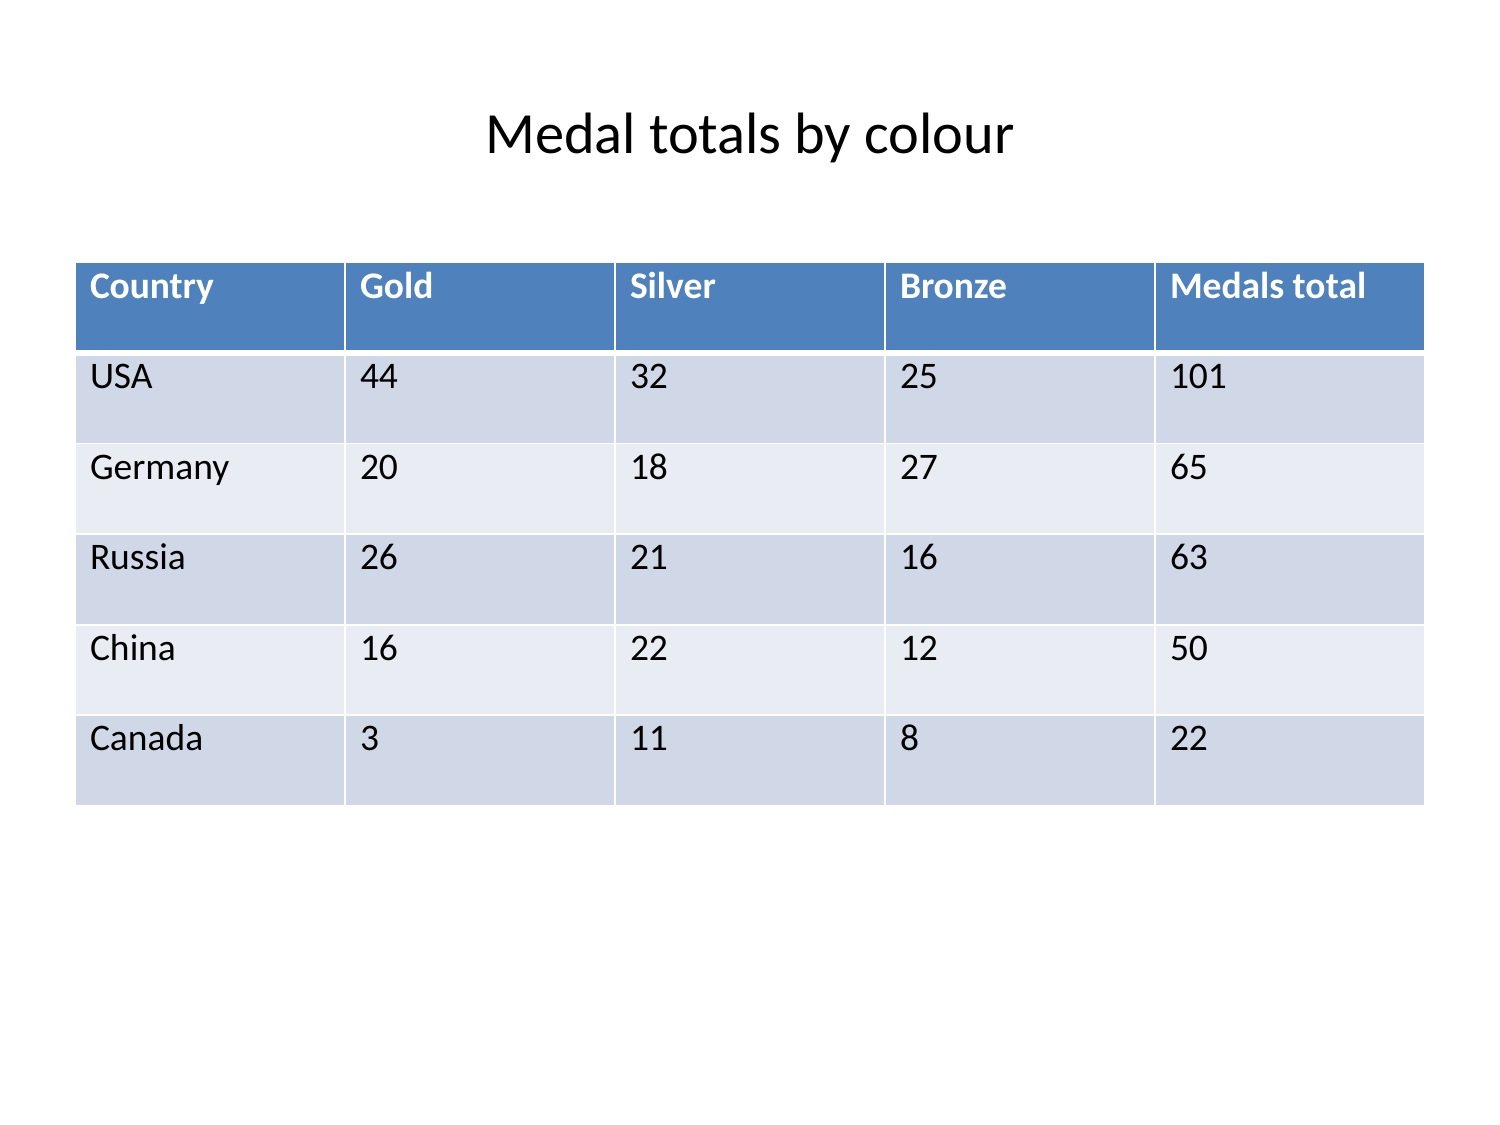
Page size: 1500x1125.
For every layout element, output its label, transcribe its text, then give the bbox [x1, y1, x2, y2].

table_cell 3 [346, 716, 614, 805]
table_header Medals total [1156, 263, 1424, 350]
table_cell 65 [1156, 444, 1424, 533]
table_cell 21 [616, 535, 884, 624]
table_cell 27 [886, 444, 1154, 533]
table_cell Russia [76, 535, 344, 624]
table_cell 26 [346, 535, 614, 624]
table_header Gold [346, 263, 614, 350]
table_cell 11 [616, 716, 884, 805]
table_cell 63 [1156, 535, 1424, 624]
table_cell 12 [886, 626, 1154, 714]
table_cell 18 [616, 444, 884, 533]
table_cell 44 [346, 356, 614, 443]
table_cell 16 [886, 535, 1154, 624]
text_box Medal totals by colour [99, 87, 1400, 173]
table_cell Germany [76, 444, 344, 533]
table_cell China [76, 626, 344, 714]
table_cell 101 [1156, 356, 1424, 443]
table_header Silver [616, 263, 884, 350]
table_cell Canada [76, 716, 344, 805]
table_cell 32 [616, 356, 884, 443]
table_cell 22 [1156, 716, 1424, 805]
table_cell 25 [886, 356, 1154, 443]
table_cell 16 [346, 626, 614, 714]
table_cell 20 [346, 444, 614, 533]
table_cell 50 [1156, 626, 1424, 714]
table_header Country [76, 263, 344, 350]
table_header Bronze [886, 263, 1154, 350]
table_cell USA [76, 356, 344, 443]
table_cell 8 [886, 716, 1154, 805]
table_cell 22 [616, 626, 884, 714]
